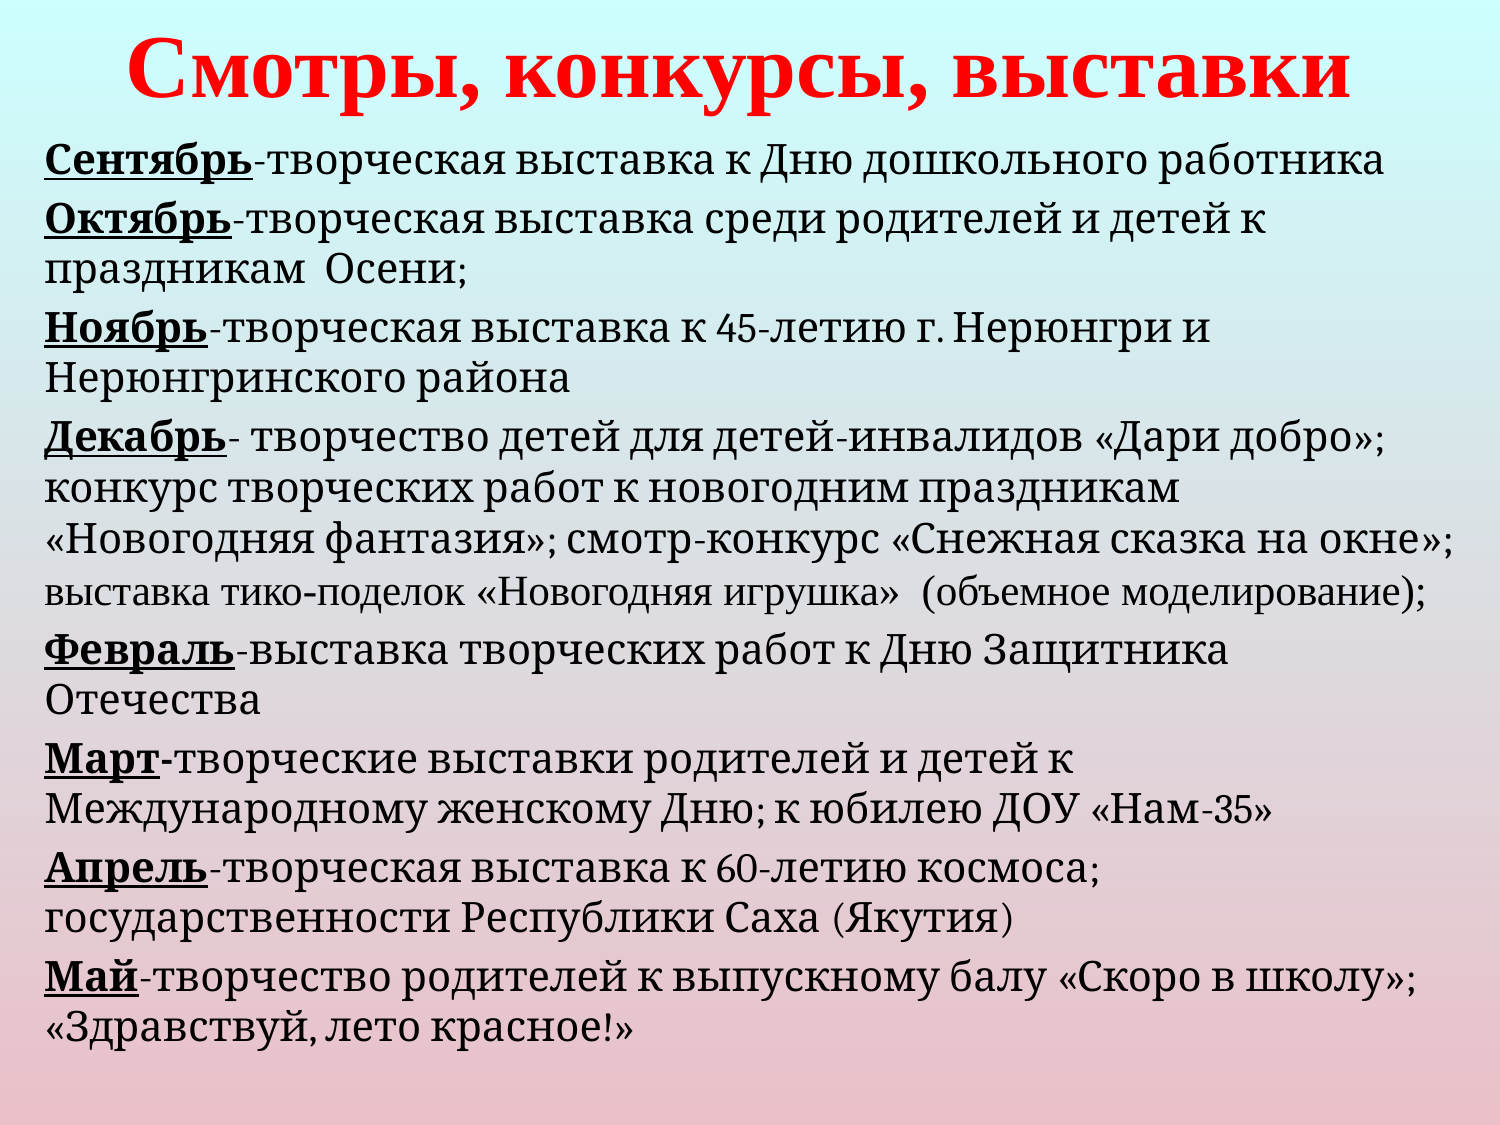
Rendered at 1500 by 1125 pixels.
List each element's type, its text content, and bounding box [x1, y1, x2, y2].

title Смотры, конкурсы, выставки [64, 0, 1415, 124]
list Сентябрь-творческая выставка к Дню дошкольного работника Октябрь-творческая выставка среди родителей и детей к праздникам Осени; Ноябрь-творческая выставка к 45-летию г. Нерюнгри и Нерюнгринского района Декабрь- творчество детей для детей-инвалидов «Дари добро»; конкурс творческих работ к новогодним праздникам «Новогодняя фантазия»; смотр-конкурс «Снежная сказка на окне»; выставка тико-поделок «Новогодняя игрушка» (объемное моделирование); Февраль-выставка творческих работ к Дню Защитника Отечества Март-творческие выставки родителей и детей к Международному женскому Дню; к юбилею ДОУ «Нам-35» Апрель-творческая выставка к 60-летию космоса; государственности Республики Саха (Якутия) Май-творчество родителей к выпускному балу «Скоро в школу»; «Здравствуй, лето красное!» [29, 125, 1471, 1106]
